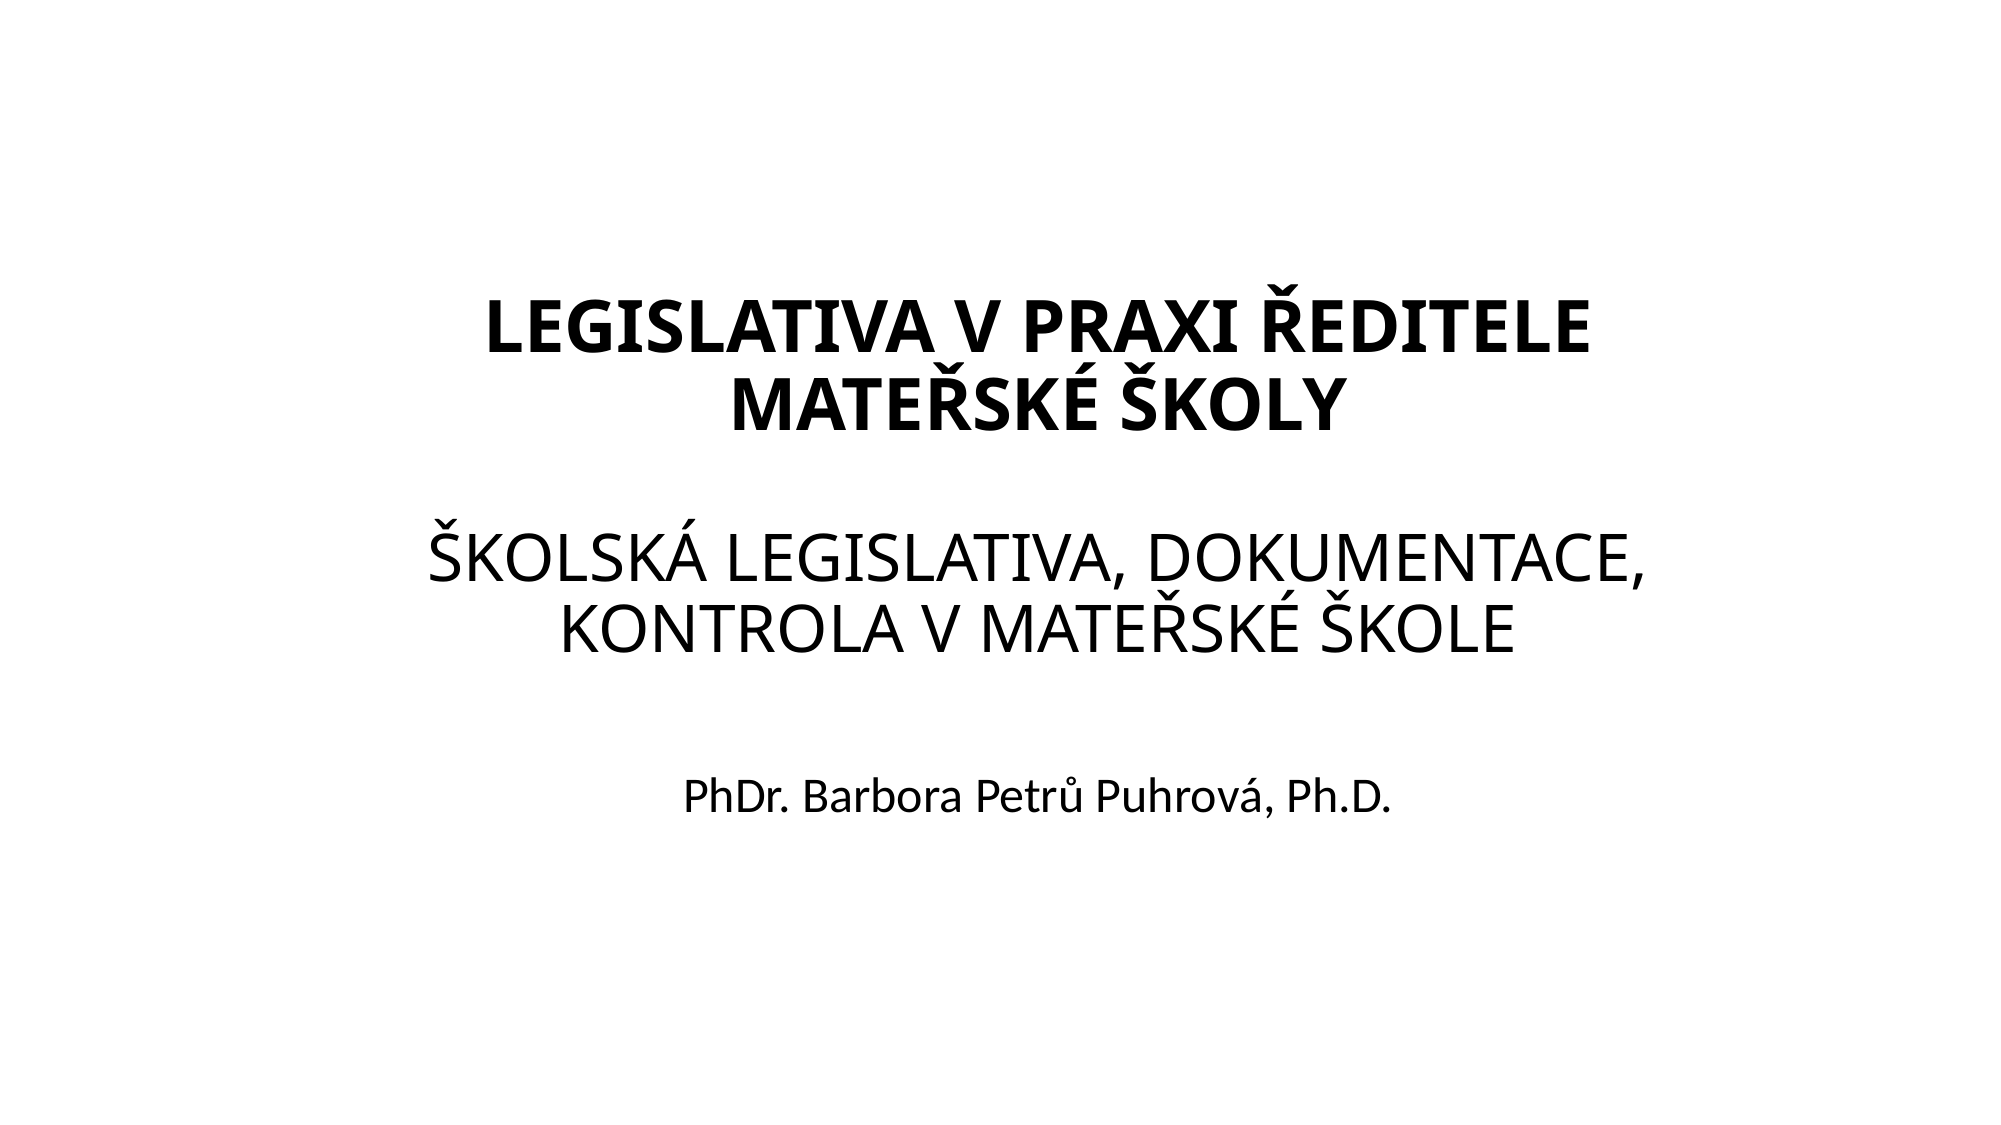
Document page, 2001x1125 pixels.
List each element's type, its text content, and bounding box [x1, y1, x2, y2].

title LEGISLATIVA V PRAXI ŘEDITELE MATEŘSKÉ ŠKOLY ŠKOLSKÁ LEGISLATIVA, DOKUMENTACE, KONTROLA V MATEŘSKÉ ŠKOLE [288, 282, 1789, 674]
subtitle PhDr. Barbora Petrů Puhrová, Ph.D. [288, 761, 1789, 1033]
